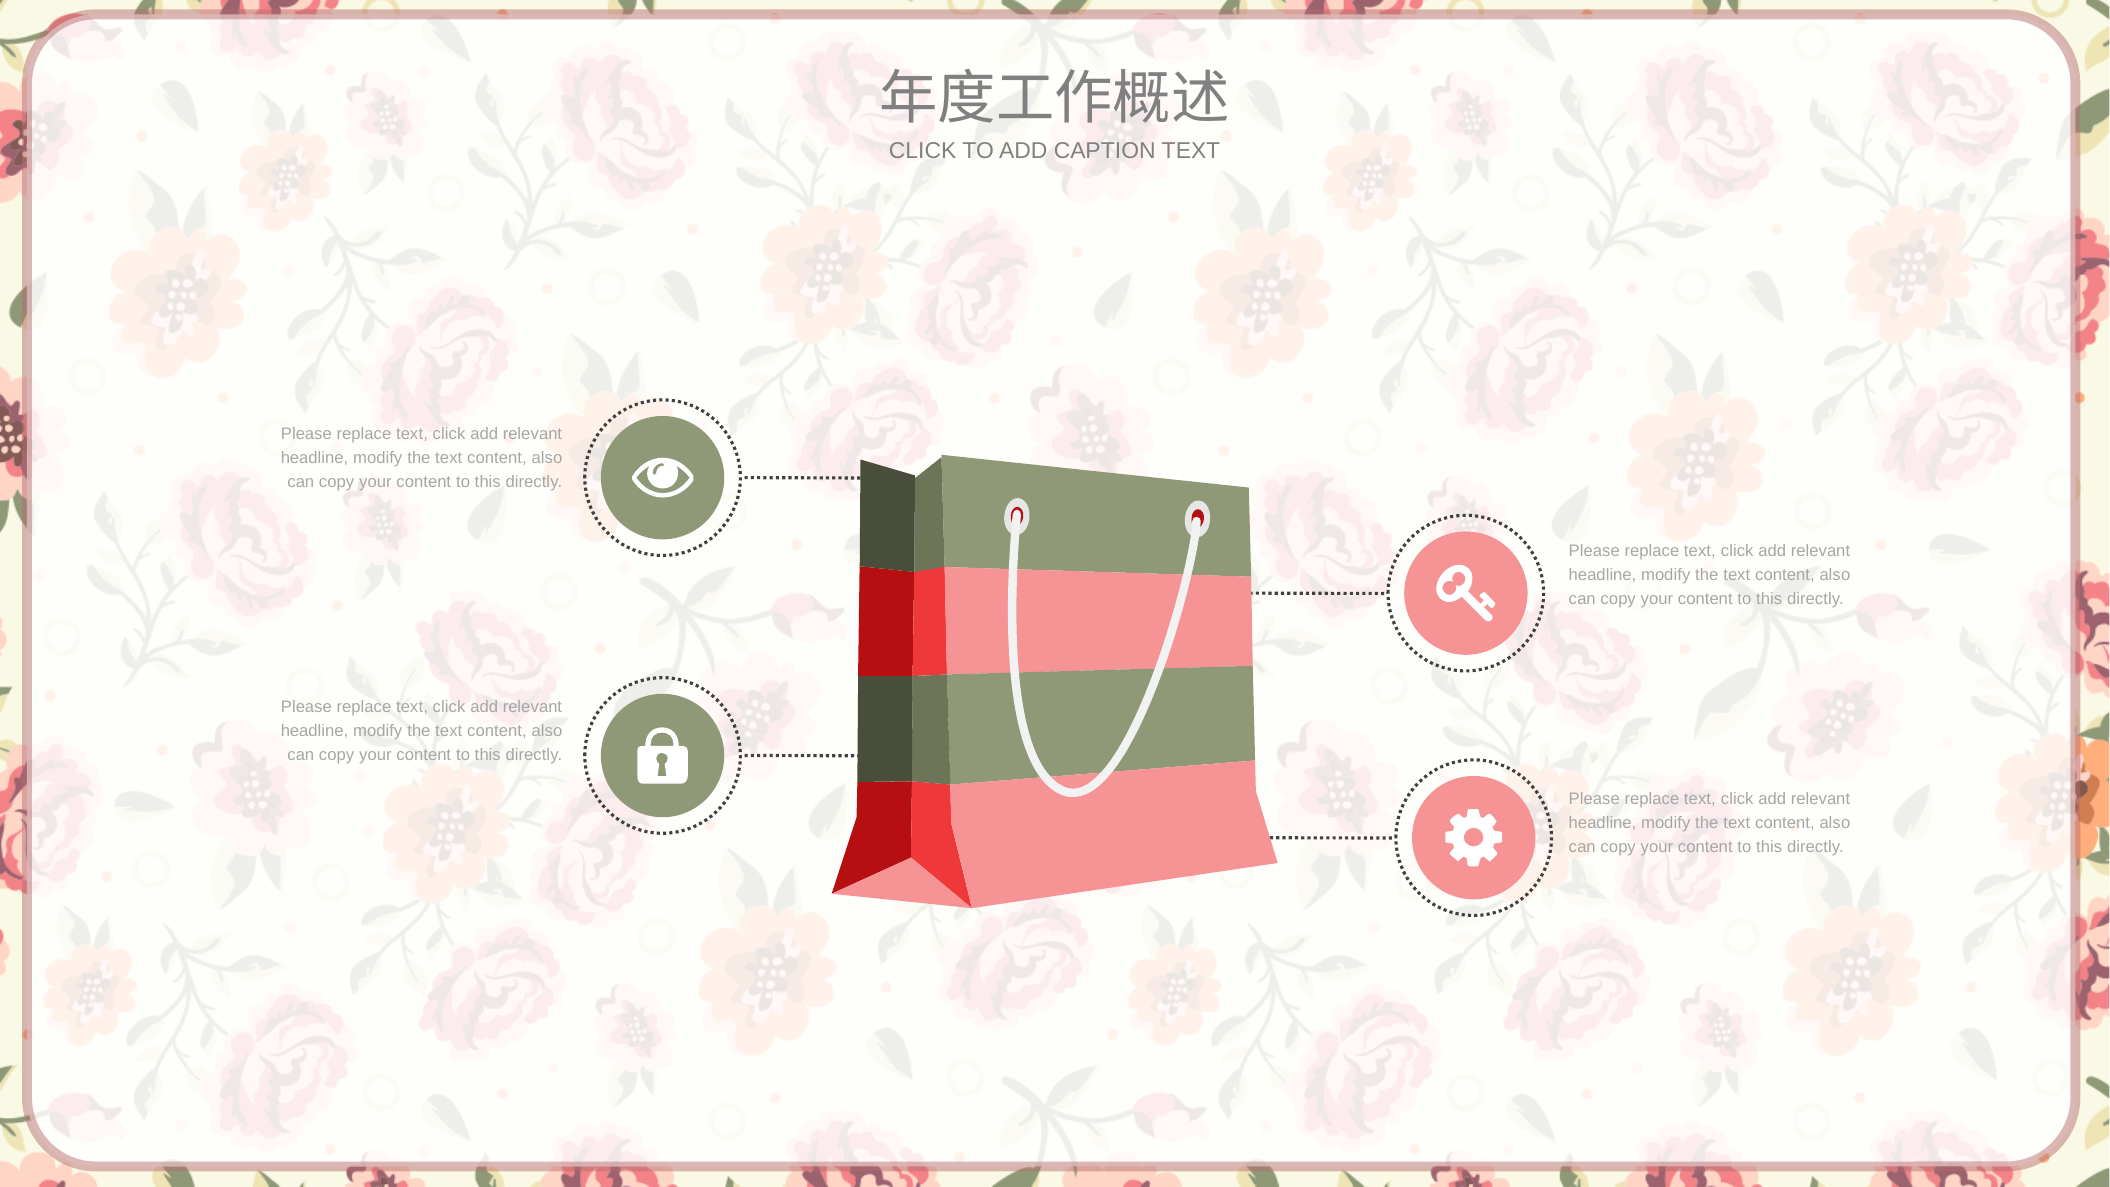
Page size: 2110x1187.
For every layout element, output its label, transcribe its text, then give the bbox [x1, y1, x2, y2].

text_box CLICK TO ADD CAPTION TEXT [865, 135, 1245, 163]
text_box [584, 399, 741, 556]
picture [0, 0, 2110, 1187]
text_box Please replace text, click add relevant headline, modify the text content, also can copy your content to this directly. [271, 419, 563, 491]
text_box 年度工作概述 [865, 60, 1245, 131]
text_box Please replace text, click add relevant headline, modify the text content, also can copy your content to this directly. [1568, 535, 1860, 608]
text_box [1395, 759, 1552, 916]
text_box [1387, 515, 1544, 671]
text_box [584, 677, 741, 834]
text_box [831, 454, 1278, 909]
text_box Please replace text, click add relevant headline, modify the text content, also can copy your content to this directly. [271, 692, 563, 764]
text_box Please replace text, click add relevant headline, modify the text content, also can copy your content to this directly. [1568, 784, 1860, 856]
